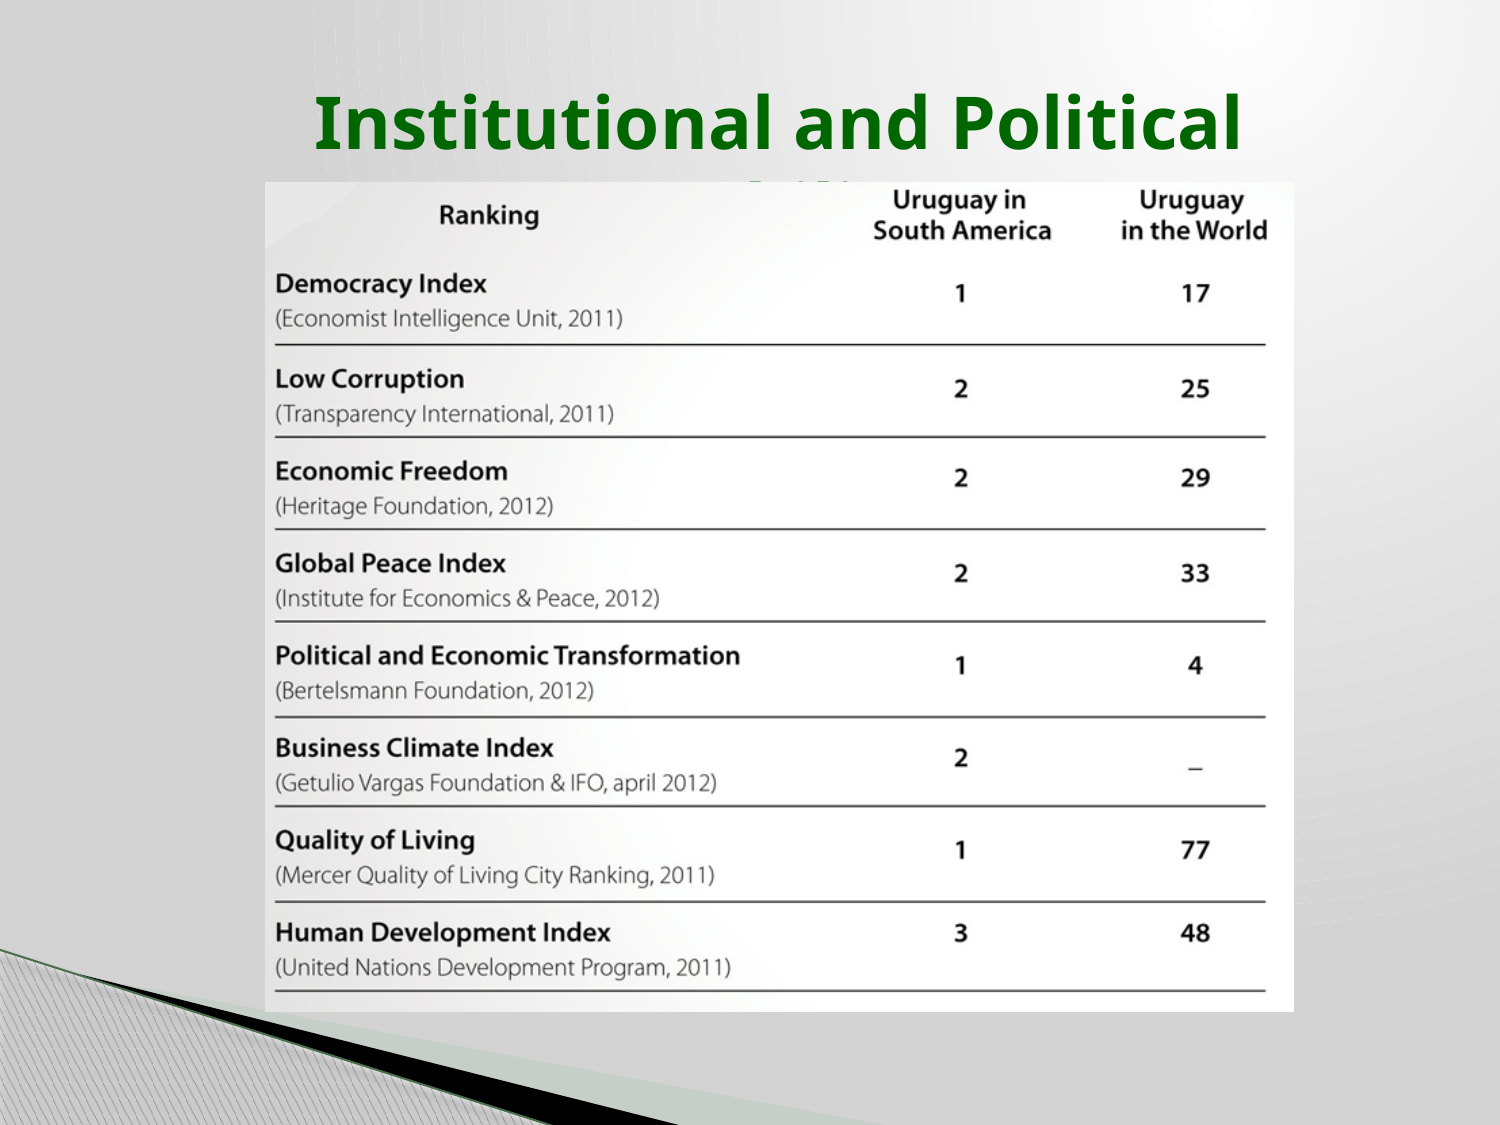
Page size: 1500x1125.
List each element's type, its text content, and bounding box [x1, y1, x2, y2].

picture [265, 182, 1294, 1012]
text_box Institutional and Political Stability [141, 69, 1417, 187]
